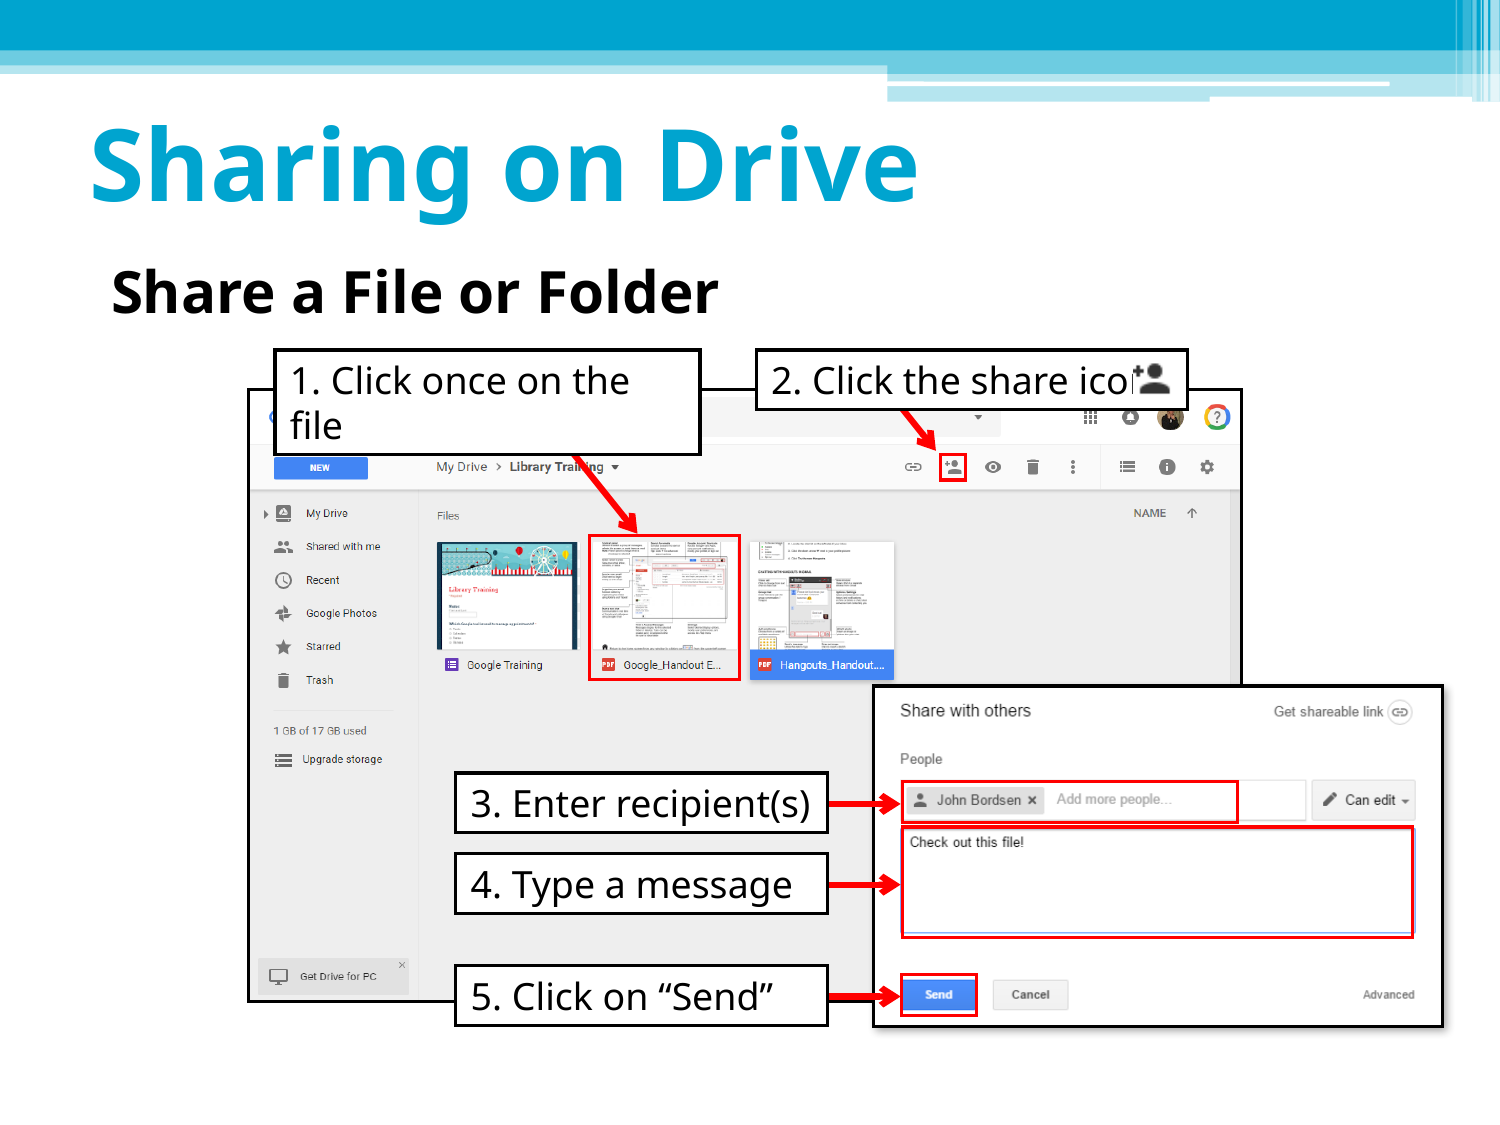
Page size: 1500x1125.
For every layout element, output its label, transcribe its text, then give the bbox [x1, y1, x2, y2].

text_box 5. Click on “Send” [455, 1000, 828, 1026]
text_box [530, 399, 638, 534]
text_box 1. Click once on the file [275, 349, 700, 390]
list Share a File or Folder [75, 247, 1463, 525]
picture [249, 362, 1441, 1025]
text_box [885, 388, 936, 451]
title Sharing on Drive [75, 75, 1418, 248]
text_box 2. Click the share icon [756, 349, 1188, 390]
